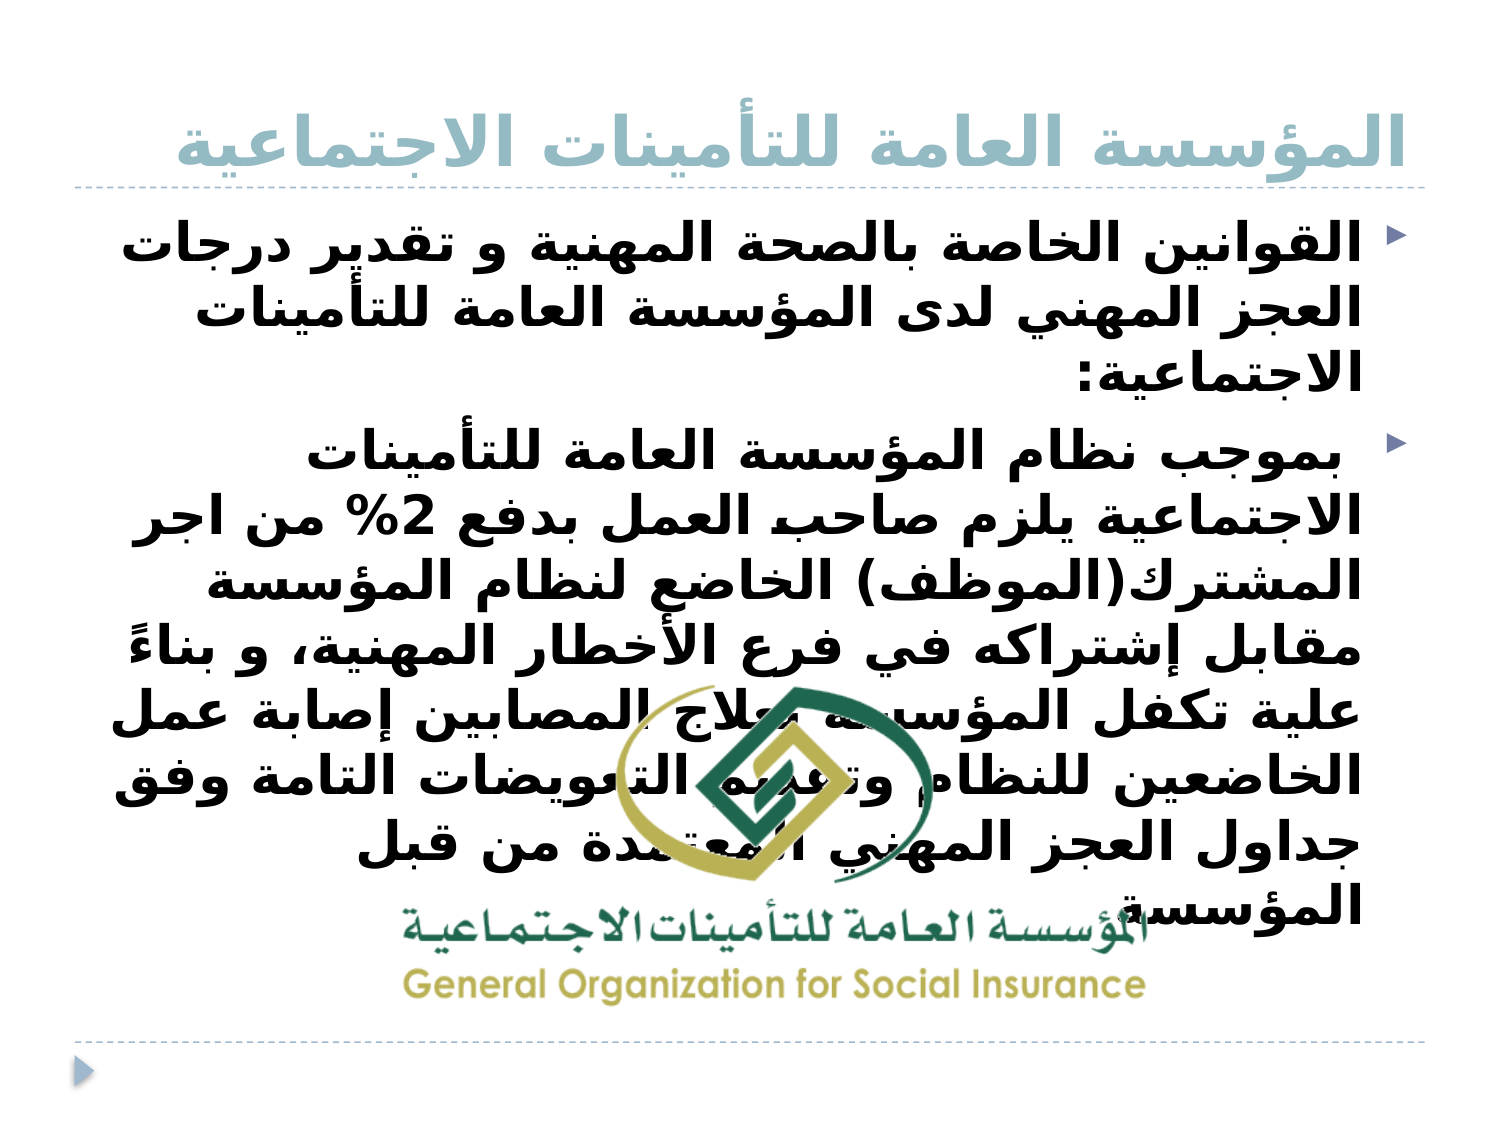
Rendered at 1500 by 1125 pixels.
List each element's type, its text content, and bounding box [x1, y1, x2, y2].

list القوانين الخاصة بالصحة المهنية و تقدير درجات العجز المهني لدى المؤسسة العامة للتأمينات الاجتماعية: بموجب نظام المؤسسة العامة للتأمينات الاجتماعية يلزم صاحب العمل بدفع 2% من اجر المشترك(الموظف) الخاضع لنظام المؤسسة مقابل إشتراكه في فرع الأخطار المهنية، و بناءً علية تكفل المؤسسة بعلاج المصابين إصابة عمل الخاضعين للنظام وتقديم التعويضات التامة وفق جداول العجز المهني المعتمدة من قبل المؤسسة [75, 200, 1425, 1010]
picture [395, 597, 1152, 1095]
title المؤسسة العامة للتأمينات الاجتماعية [75, 24, 1425, 188]
